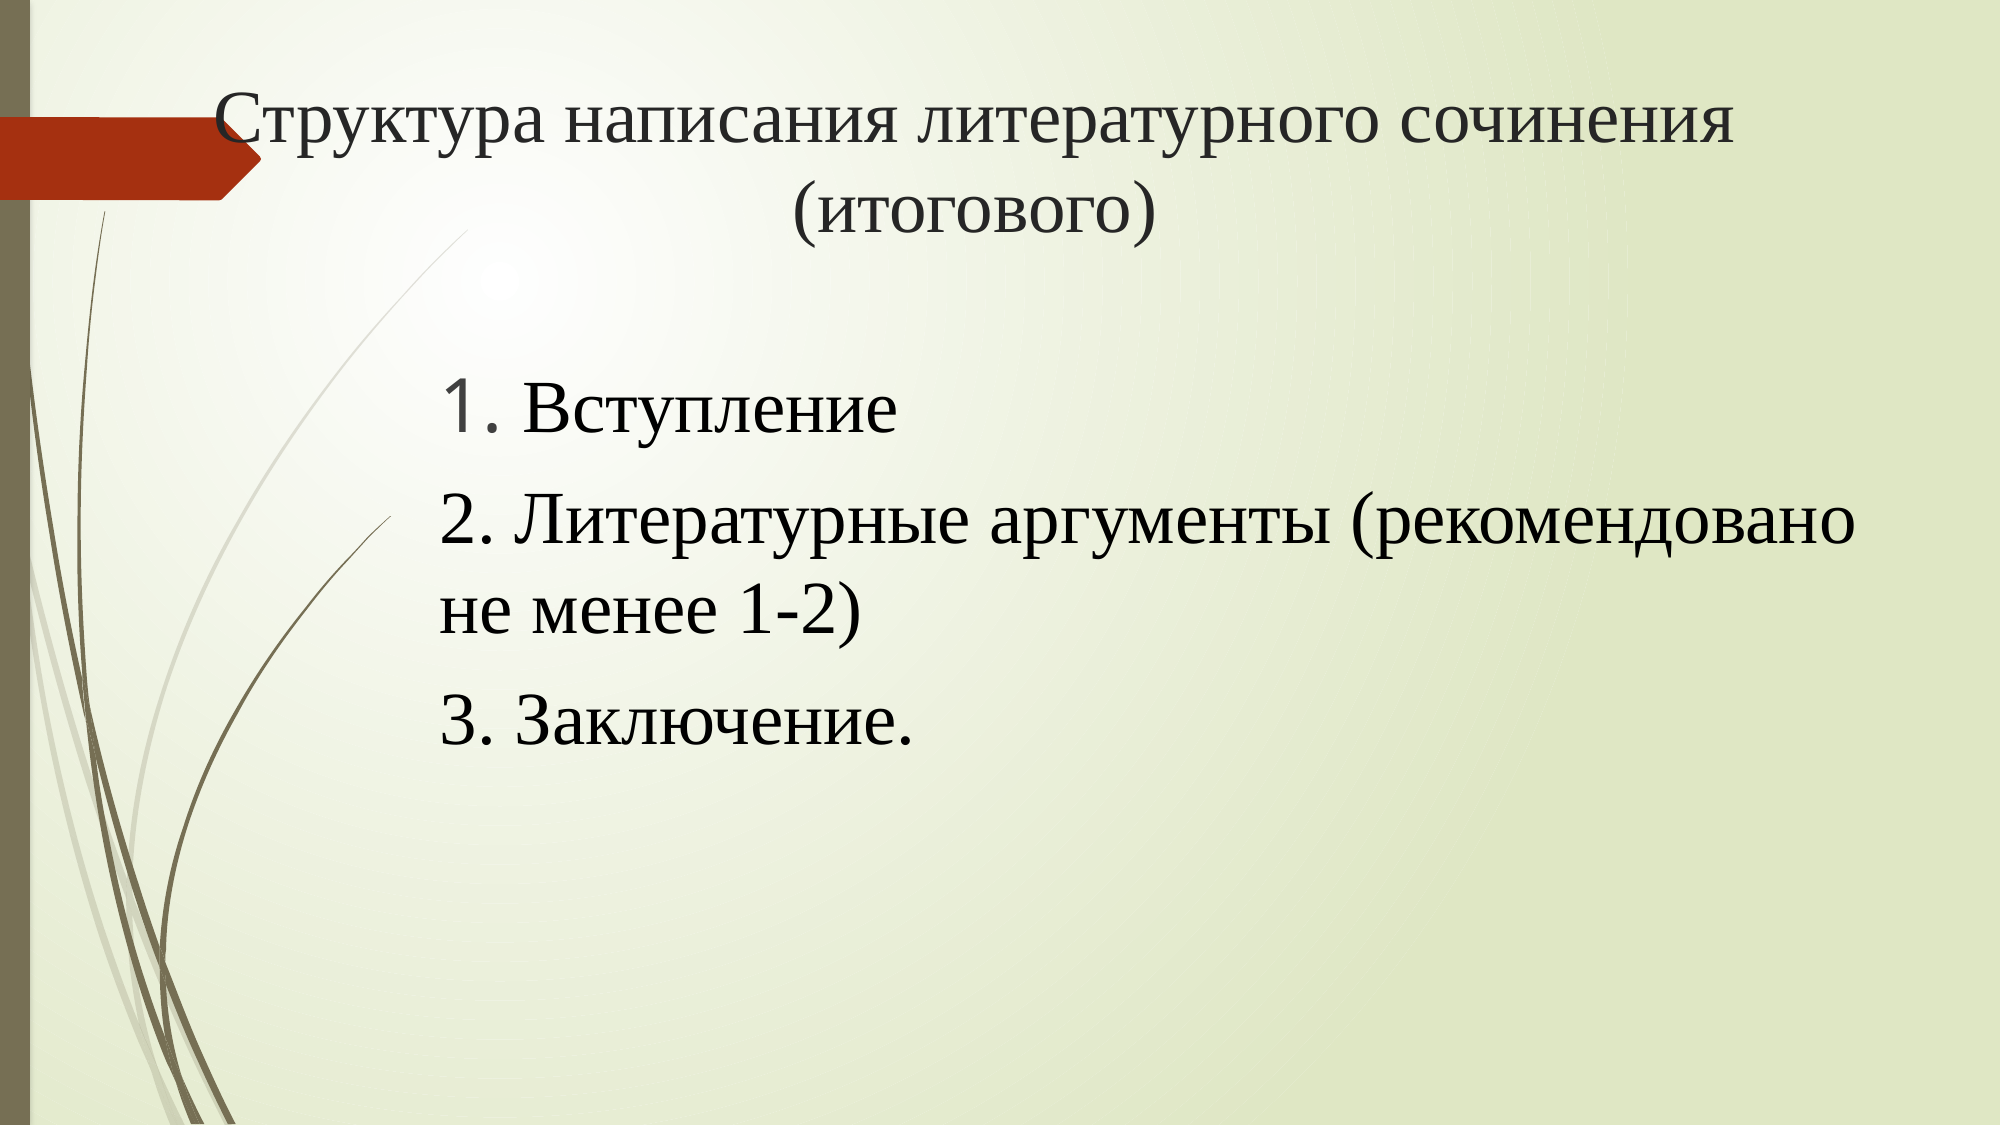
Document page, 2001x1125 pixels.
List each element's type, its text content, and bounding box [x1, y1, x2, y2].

title Структура написания литературного сочинения (итогового) [87, 59, 1863, 278]
list 1. Вступление 2. Литературные аргументы (рекомендовано не менее 1-2) 3. Заключение. [424, 350, 1888, 970]
